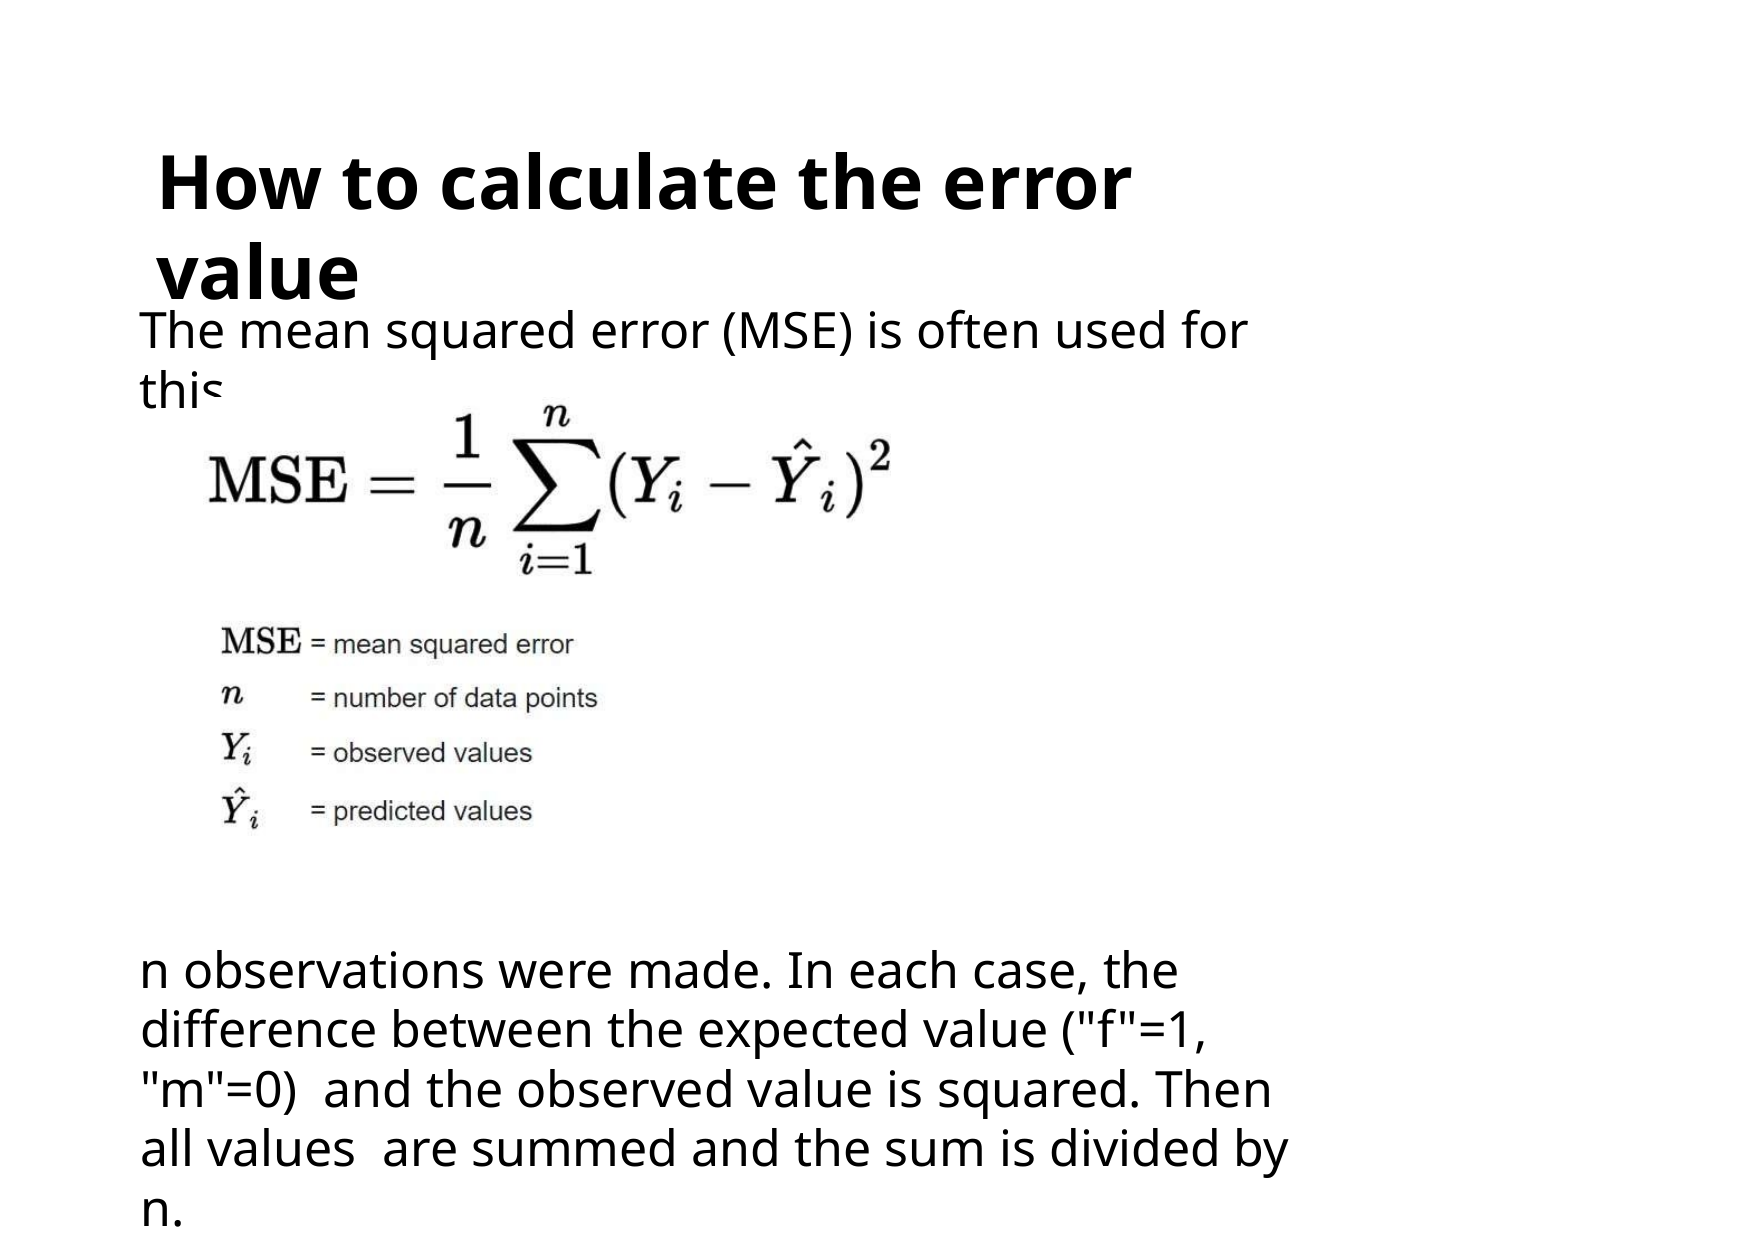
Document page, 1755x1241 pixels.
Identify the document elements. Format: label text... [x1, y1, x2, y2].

picture [202, 397, 891, 836]
text_box n observations were made. In each case, the difference between the expected value ("f"=1, "m"=0) and the observed value is squared. Then all values are summed and the sum is divided by n. [137, 938, 1315, 1238]
title The mean squared error (MSE) is often used for this. [137, 296, 1312, 506]
text_box How to calculate the error value [154, 132, 1312, 315]
